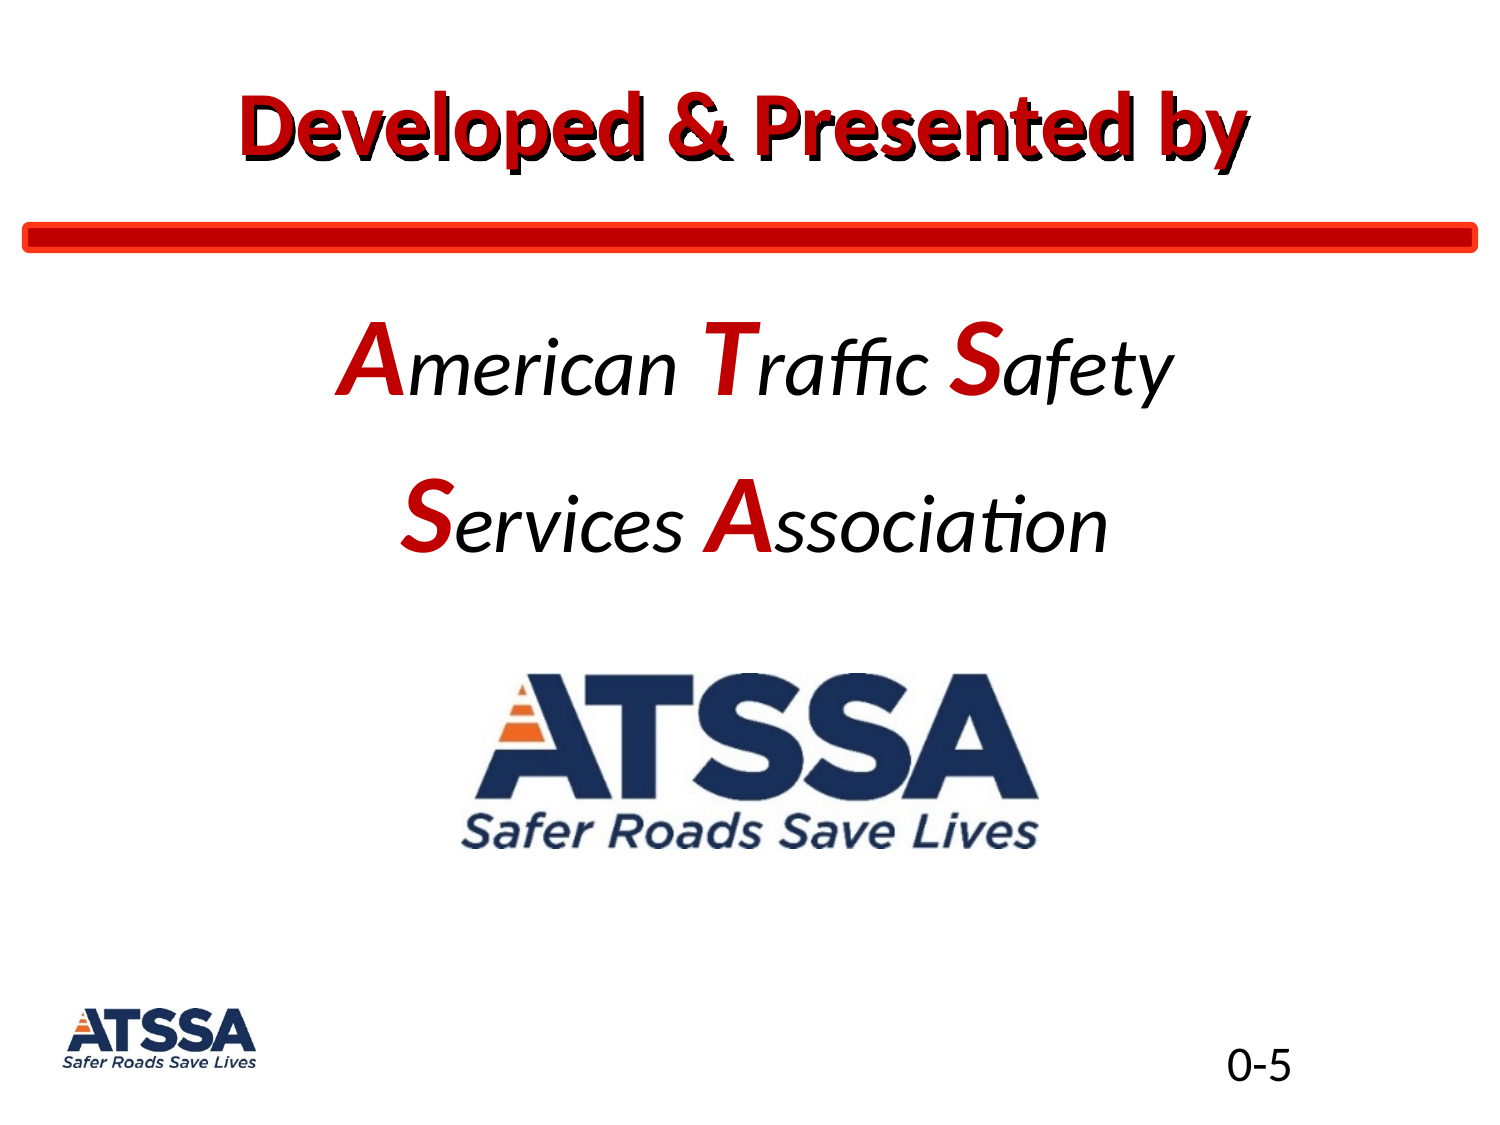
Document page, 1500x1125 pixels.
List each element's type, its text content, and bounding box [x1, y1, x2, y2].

list American Traffic Safety Services Association [99, 274, 1413, 976]
title Developed & Presented by [0, 12, 1488, 226]
picture [460, 672, 1040, 849]
picture [62, 1008, 256, 1068]
